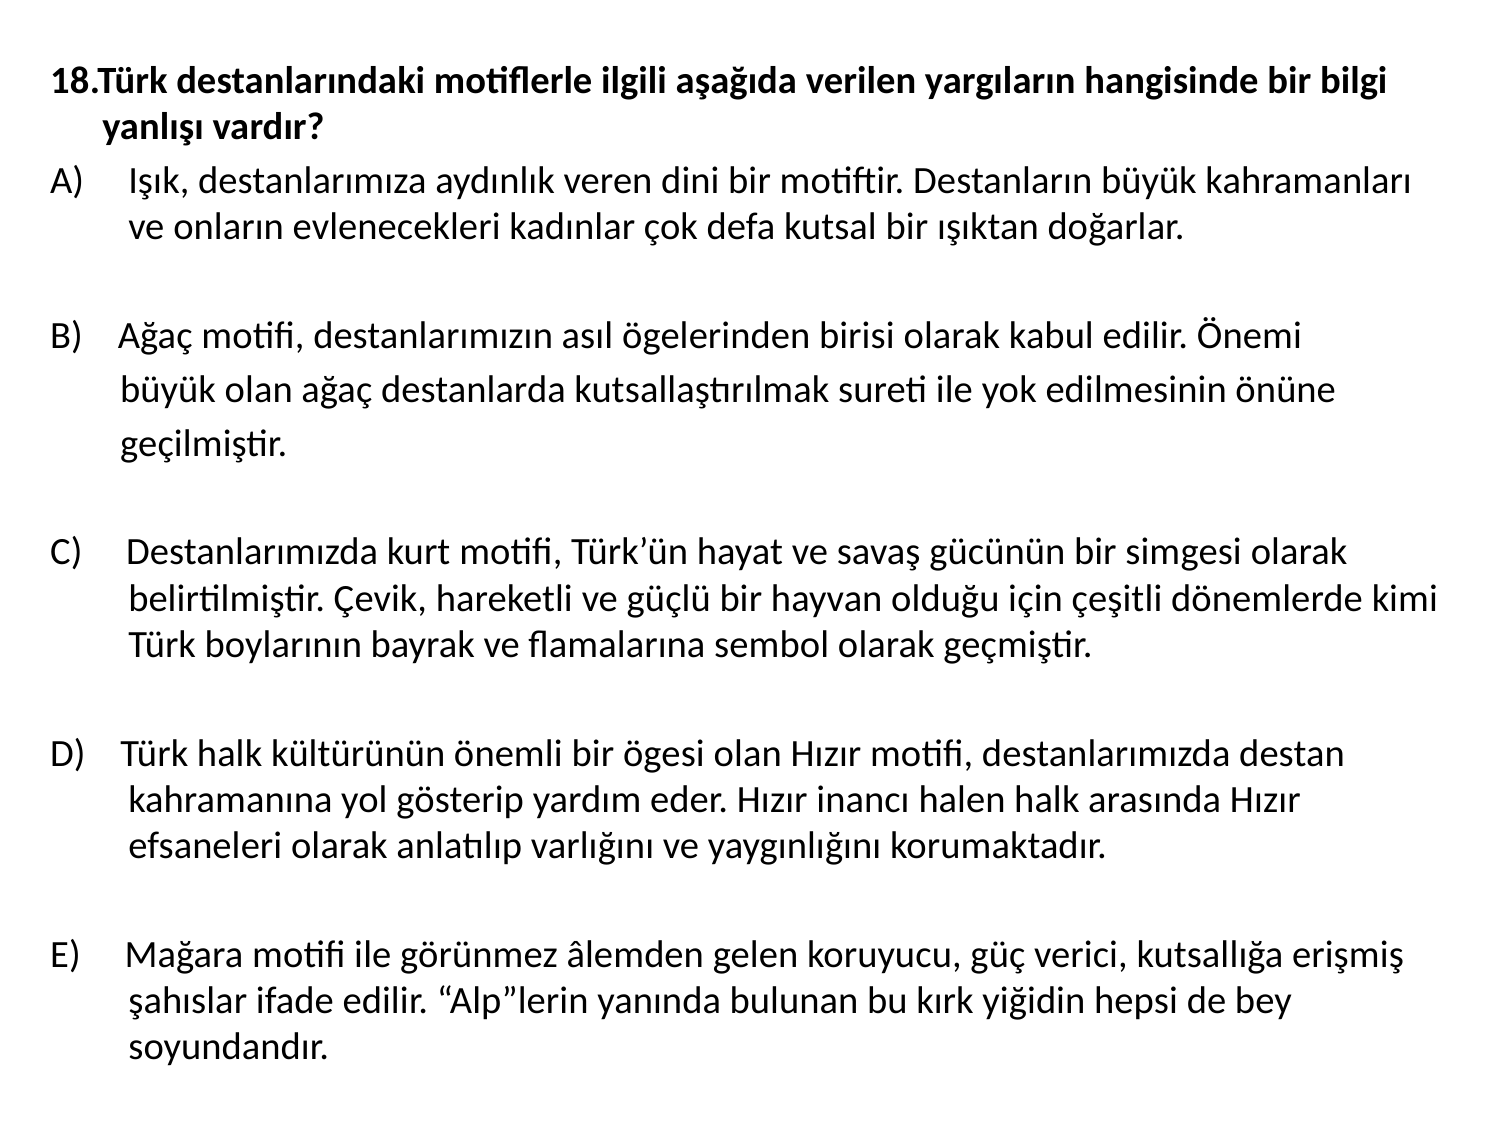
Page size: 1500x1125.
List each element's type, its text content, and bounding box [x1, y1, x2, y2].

list 18.Türk destanlarındaki motiflerle ilgili aşağıda verilen yargıların hangisinde bir bilgi yanlışı vardır? Işık, destanlarımıza aydınlık veren dini bir motiftir. Destanların büyük kahramanları ve onların evlenecekleri kadınlar çok defa kutsal bir ışıktan doğarlar. B) Ağaç motifi, destanlarımızın asıl ögelerinden birisi olarak kabul edilir. Önemi büyük olan ağaç destanlarda kutsallaştırılmak sureti ile yok edilmesinin önüne geçilmiştir. C) Destanlarımızda kurt motifi, Türk’ün hayat ve savaş gücünün bir simgesi olarak belirtilmiştir. Çevik, hareketli ve güçlü bir hayvan olduğu için çeşitli dönemlerde kimi Türk boylarının bayrak ve flamalarına sembol olarak geçmiştir. D) Türk halk kültürünün önemli bir ögesi olan Hızır motifi, destanlarımızda destan kahramanına yol gösterip yardım eder. Hızır inancı halen halk arasında Hızır efsaneleri olarak anlatılıp varlığını ve yaygınlığını korumaktadır. E) Mağara motifi ile görünmez âlemden gelen koruyucu, güç verici, kutsallığa erişmiş şahıslar ifade edilir. “Alp”lerin yanında bulunan bu kırk yiğidin hepsi de bey soyundandır. [35, 46, 1465, 1090]
